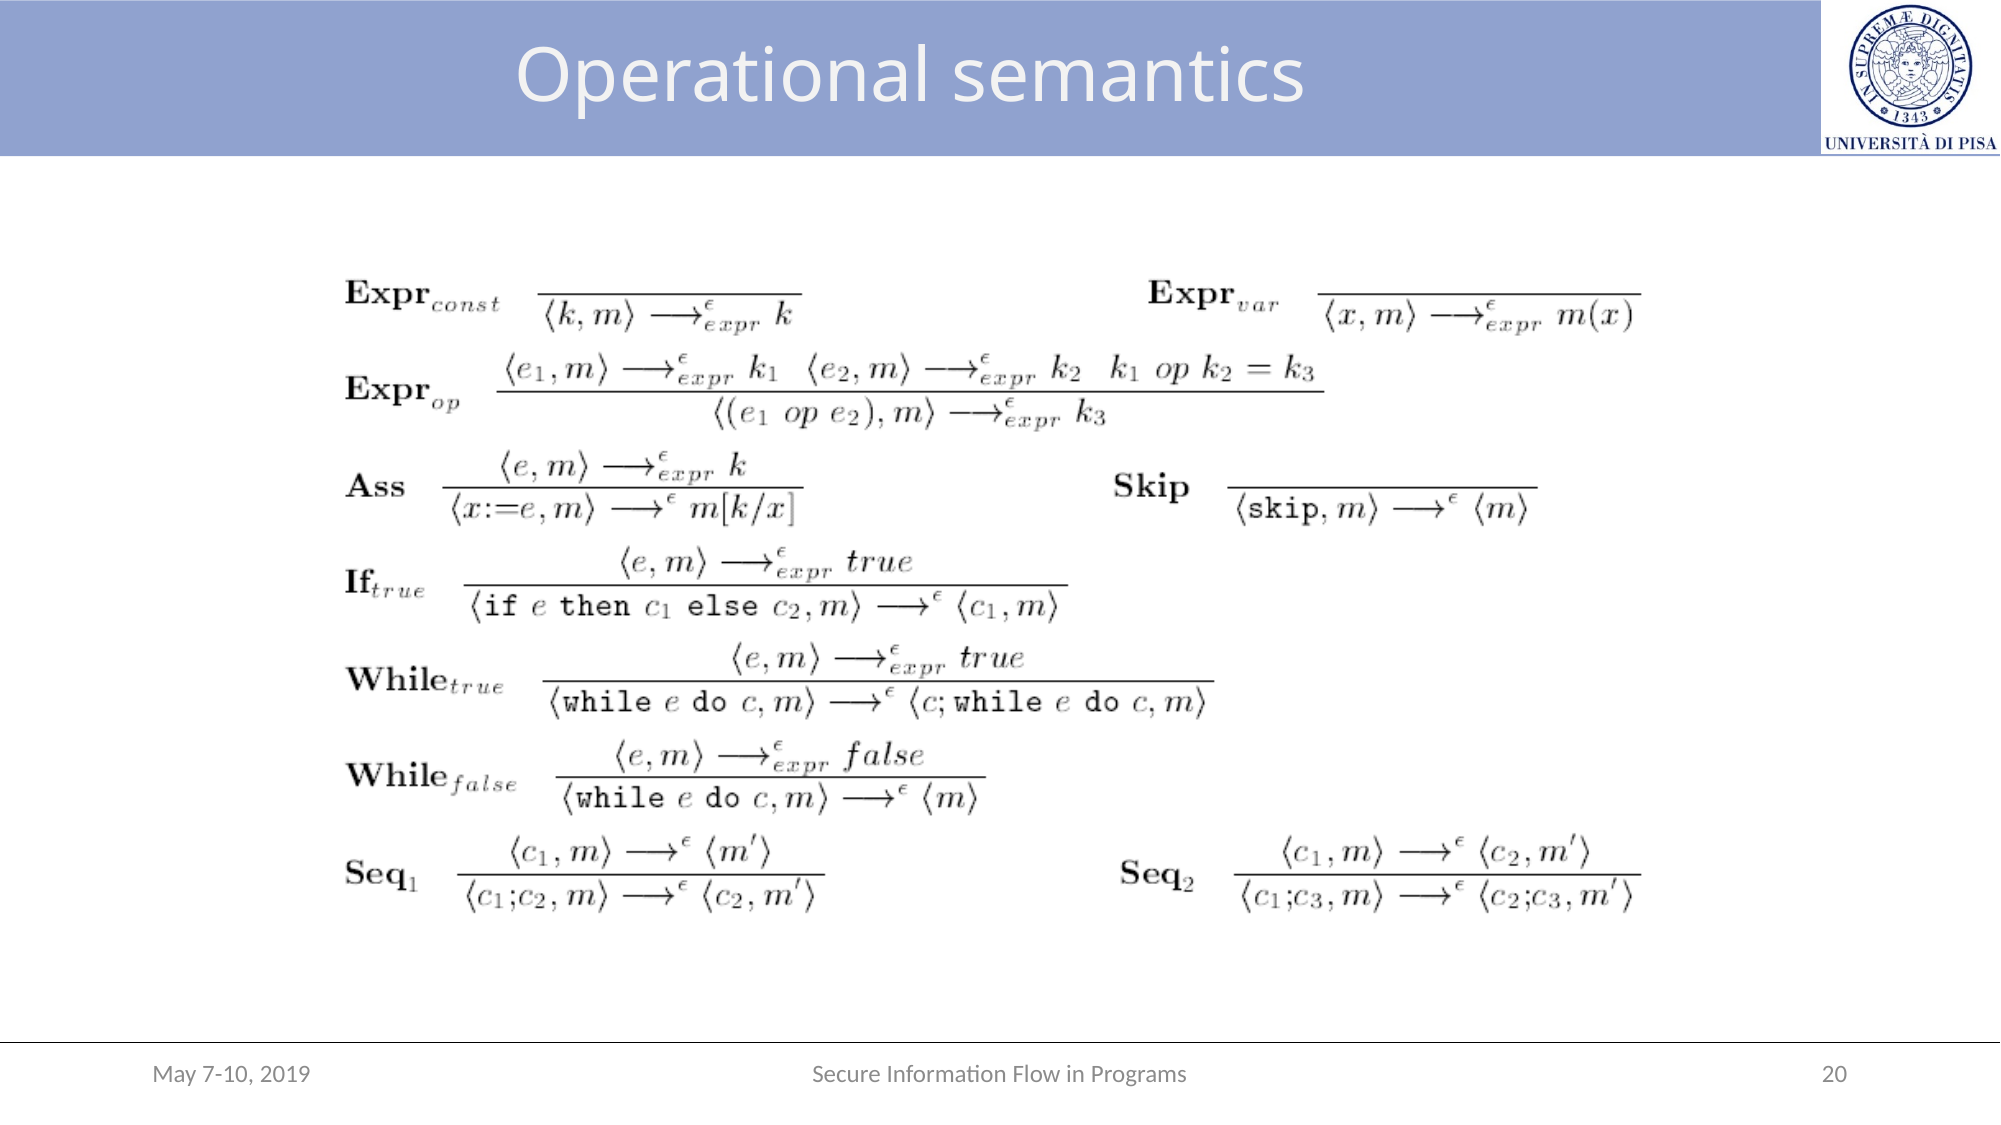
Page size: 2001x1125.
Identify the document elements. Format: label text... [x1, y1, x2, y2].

footer Secure Information Flow in Programs [662, 1042, 1338, 1103]
picture [290, 227, 1745, 949]
slide_number 20 [1412, 1042, 1863, 1103]
title Operational semantics [0, 0, 1822, 154]
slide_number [137, 1042, 588, 1103]
picture [1822, 0, 2000, 154]
